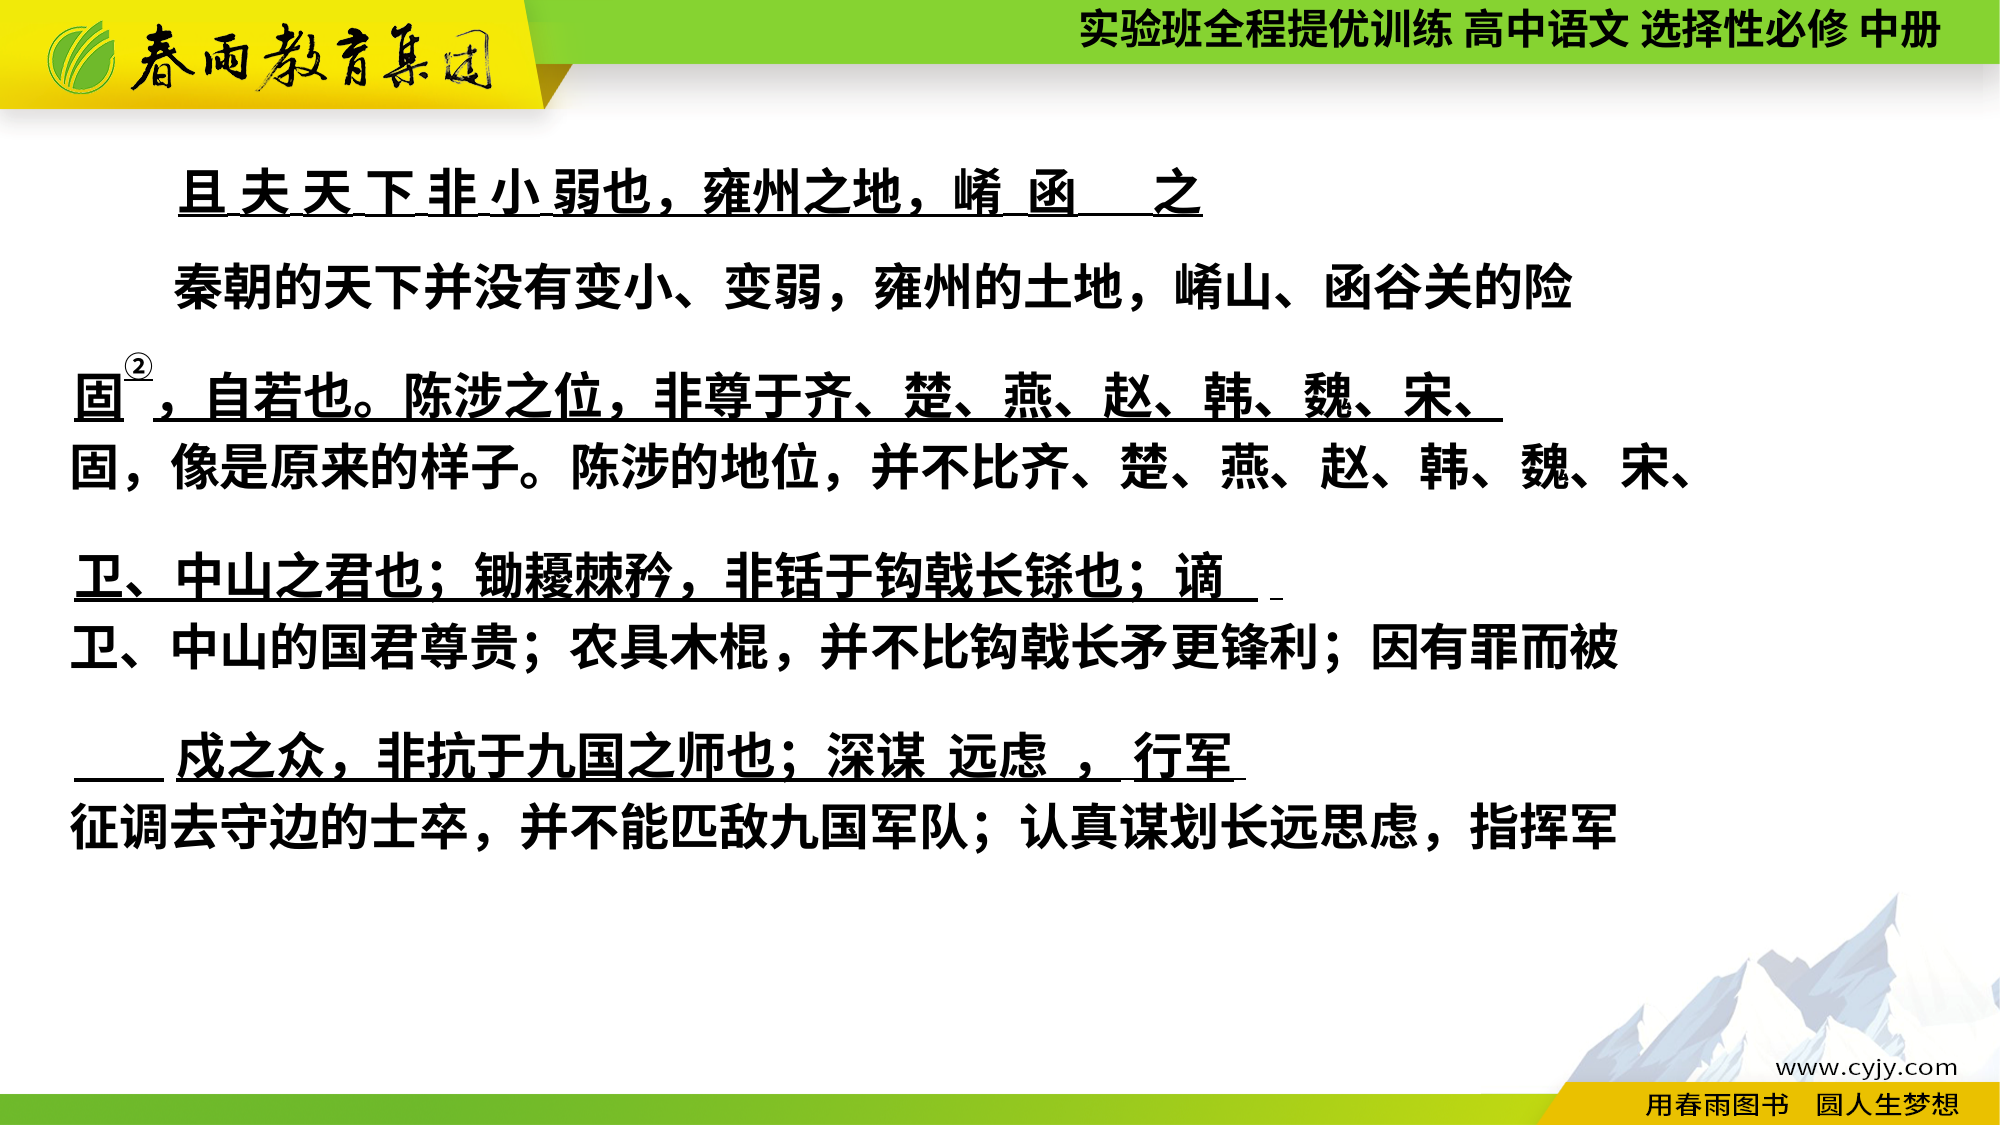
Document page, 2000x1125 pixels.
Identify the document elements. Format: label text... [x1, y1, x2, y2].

picture [0, 0, 2000, 1125]
text_box 秦朝的天下并没有变小、变弱，雍州的土地，崤山、函谷关的险 固，像是原来的样子。陈涉的地位，并不比齐、楚、燕、赵、韩、魏、宋、 卫、中山的国君尊贵；农具木棍，并不比钩戟长矛更锋利；因有罪而被 征调去守边的士卒，并不能匹敌九国军队；认真谋划长远思虑，指挥军 [54, 218, 1939, 864]
